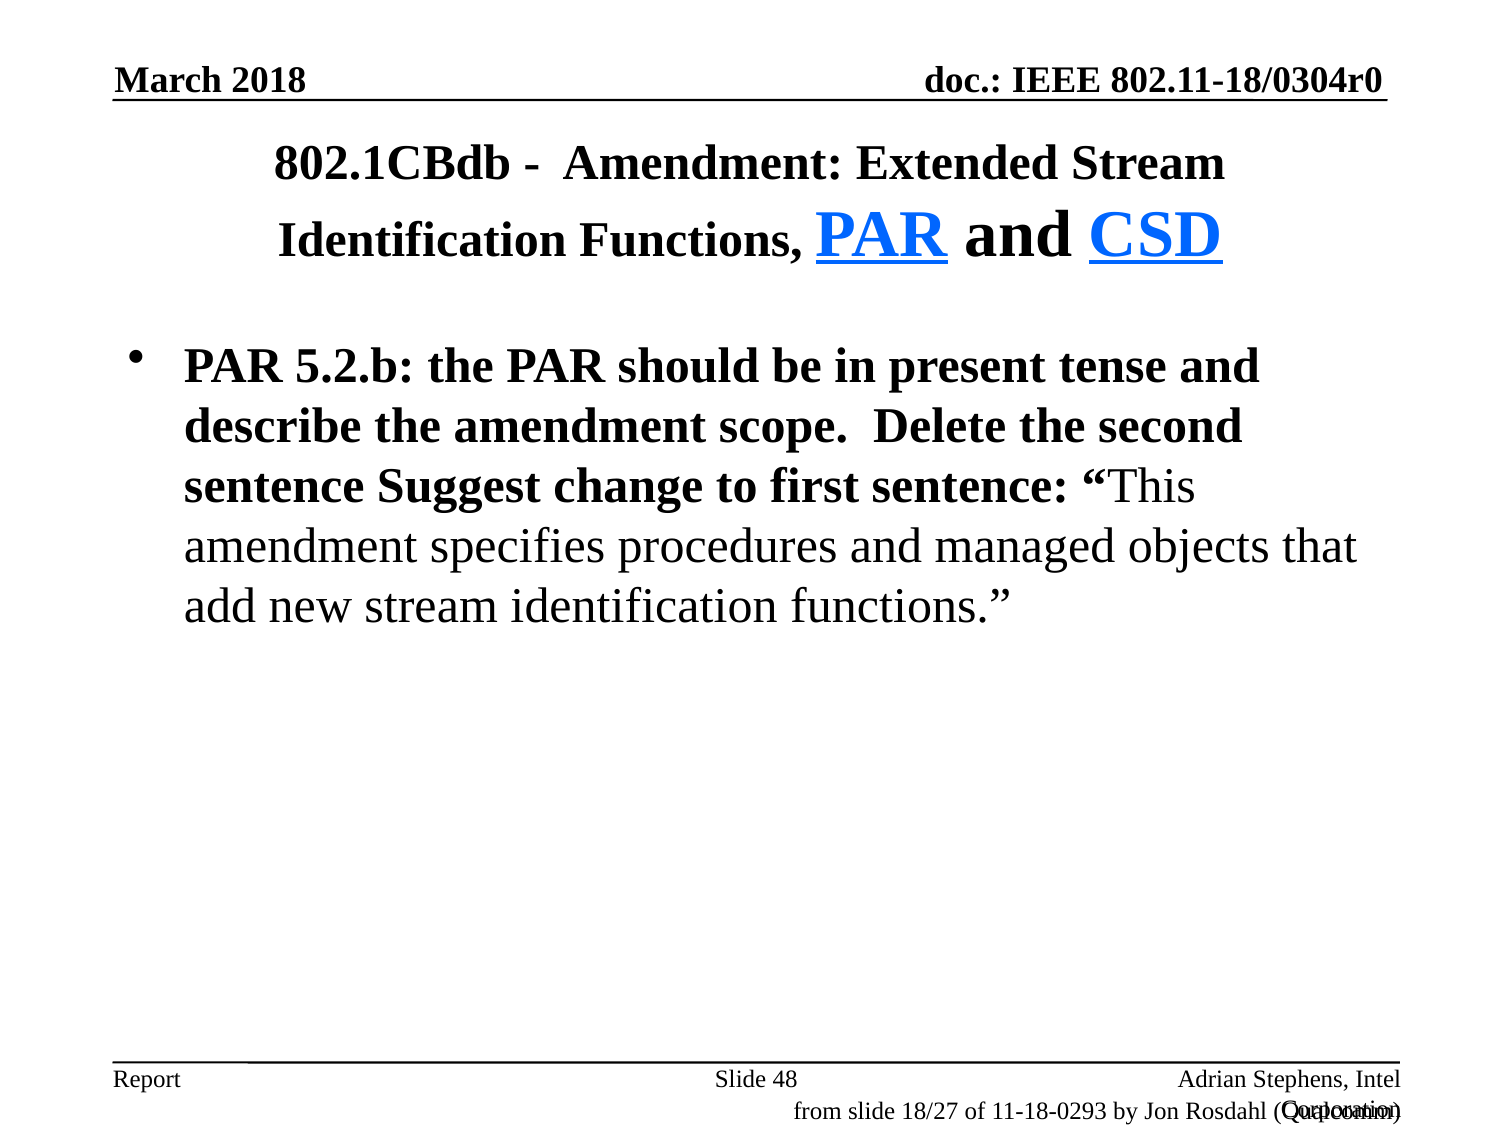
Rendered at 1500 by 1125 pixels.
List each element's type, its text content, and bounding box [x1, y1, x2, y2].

list PAR 5.2.b: the PAR should be in present tense and describe the amendment scope. Delete the second sentence Suggest change to first sentence: “This amendment specifies procedures and managed objects that add new stream identification functions.” [112, 324, 1388, 1000]
footer Adrian Stephens, Intel Corporation [1141, 1061, 1402, 1087]
title 802.1CBdb - Amendment: Extended Stream Identification Functions, PAR and CSD [112, 112, 1388, 288]
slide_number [114, 54, 374, 101]
text_box from slide 18/27 of 11-18-0293 by Jon Rosdahl (Qualcomm) [343, 1087, 1417, 1125]
slide_number Slide 48 [711, 1061, 801, 1093]
